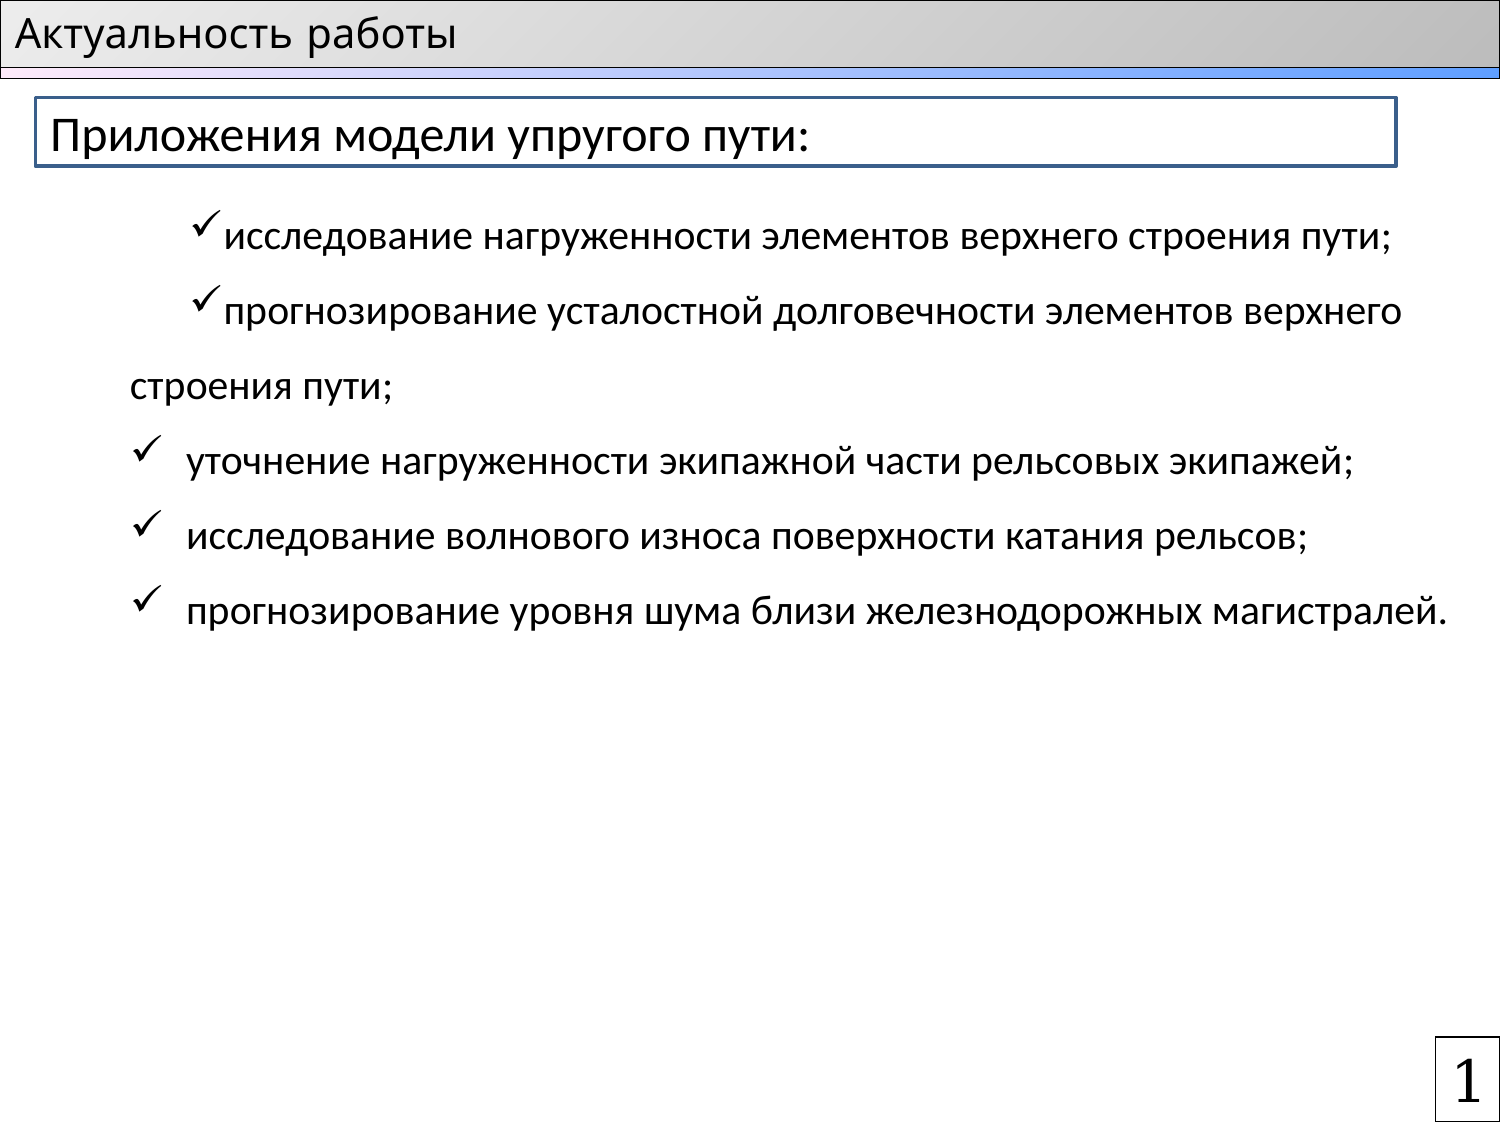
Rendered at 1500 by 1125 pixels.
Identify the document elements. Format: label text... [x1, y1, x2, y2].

text_box [0, 65, 1500, 81]
text_box 1 [1435, 1036, 1500, 1122]
text_box Приложения модели упругого пути: [33, 95, 1398, 168]
text_box исследование нагруженности элементов верхнего строения пути; прогнозирование усталостной долговечности элементов верхнего строения пути; уточнение нагруженности экипажной части рельсовых экипажей; исследование волнового износа поверхности катания рельсов; прогнозирование уровня шума близи железнодорожных магистралей. [115, 175, 1483, 641]
text_box Актуальность работы [0, 0, 1500, 65]
